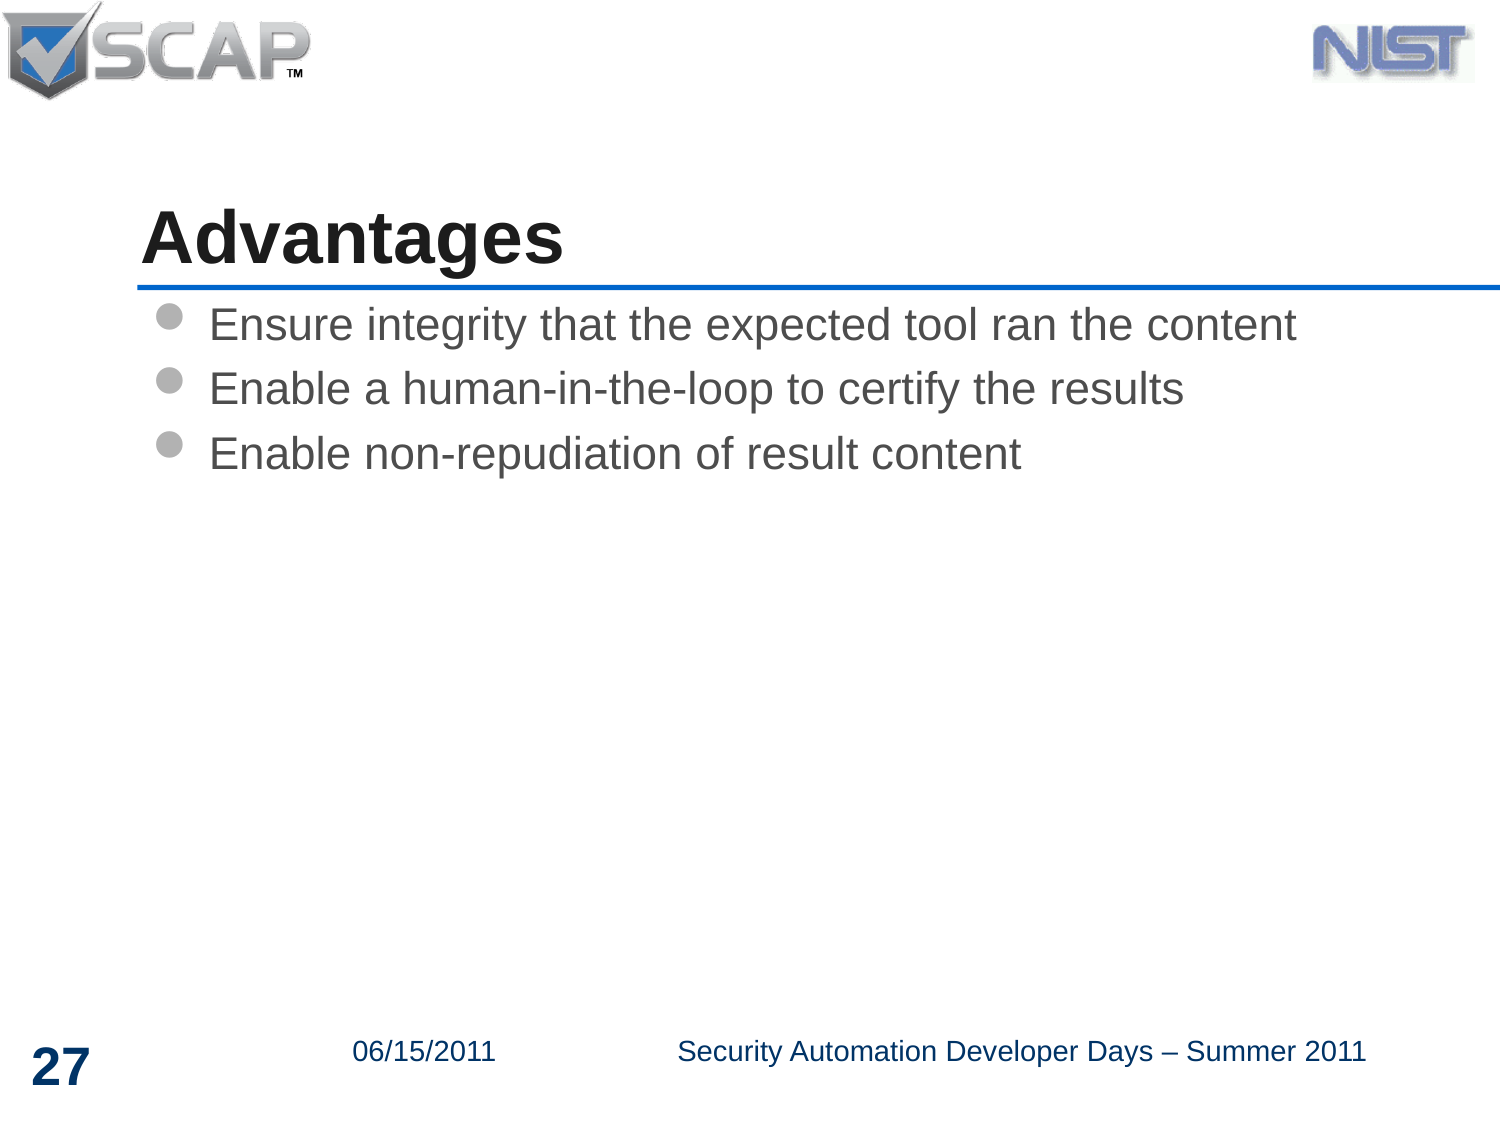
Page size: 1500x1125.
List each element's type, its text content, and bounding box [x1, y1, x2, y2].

title Advantages [124, 99, 1426, 288]
slide_number 27 [13, 1023, 111, 1105]
list Ensure integrity that the expected tool ran the content Enable a human-in-the-loop to certify the results Enable non-repudiation of result content [137, 287, 1400, 1026]
picture [0, 0, 313, 103]
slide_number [337, 1025, 662, 1103]
footer Security Automation Developer Days – Summer 2011 [662, 1025, 1426, 1103]
picture [1312, 24, 1475, 83]
